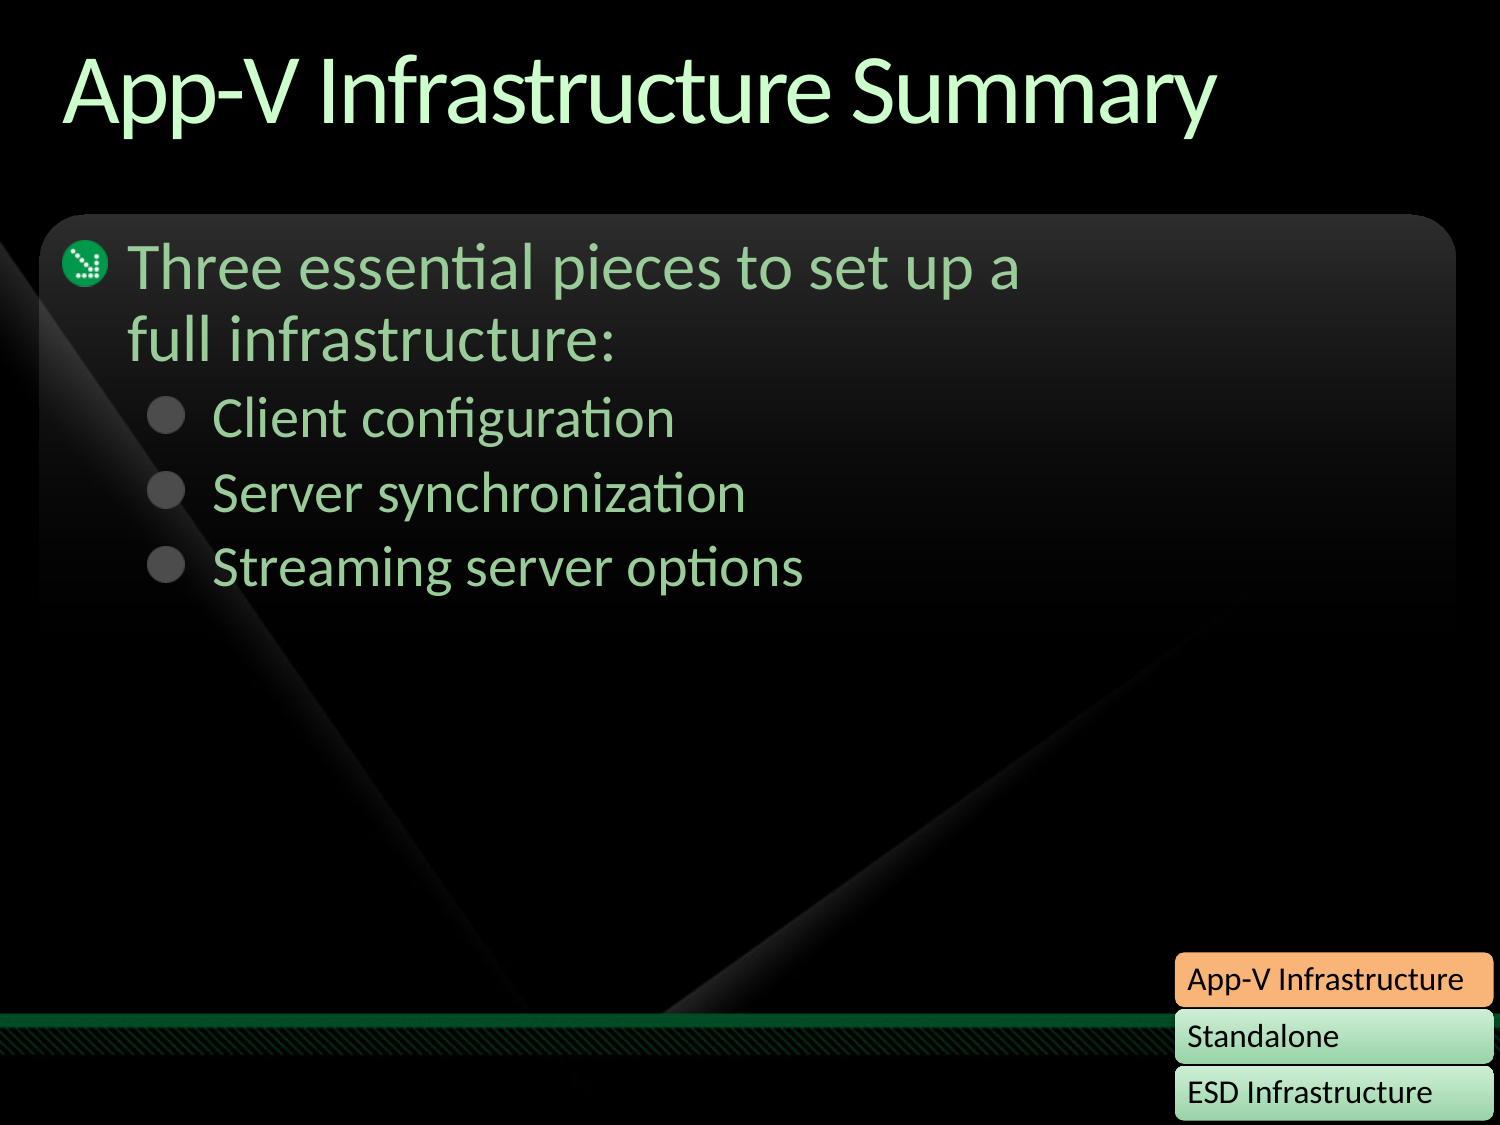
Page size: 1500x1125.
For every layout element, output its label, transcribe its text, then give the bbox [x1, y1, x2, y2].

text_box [1174, 951, 1494, 1121]
picture [0, 0, 1500, 1125]
text_box [39, 214, 1456, 699]
title App-V Infrastructure Summary [62, 37, 1438, 147]
list Three essential pieces to set up a full infrastructure: Client configuration Server synchronization Streaming server options [62, 231, 1438, 980]
